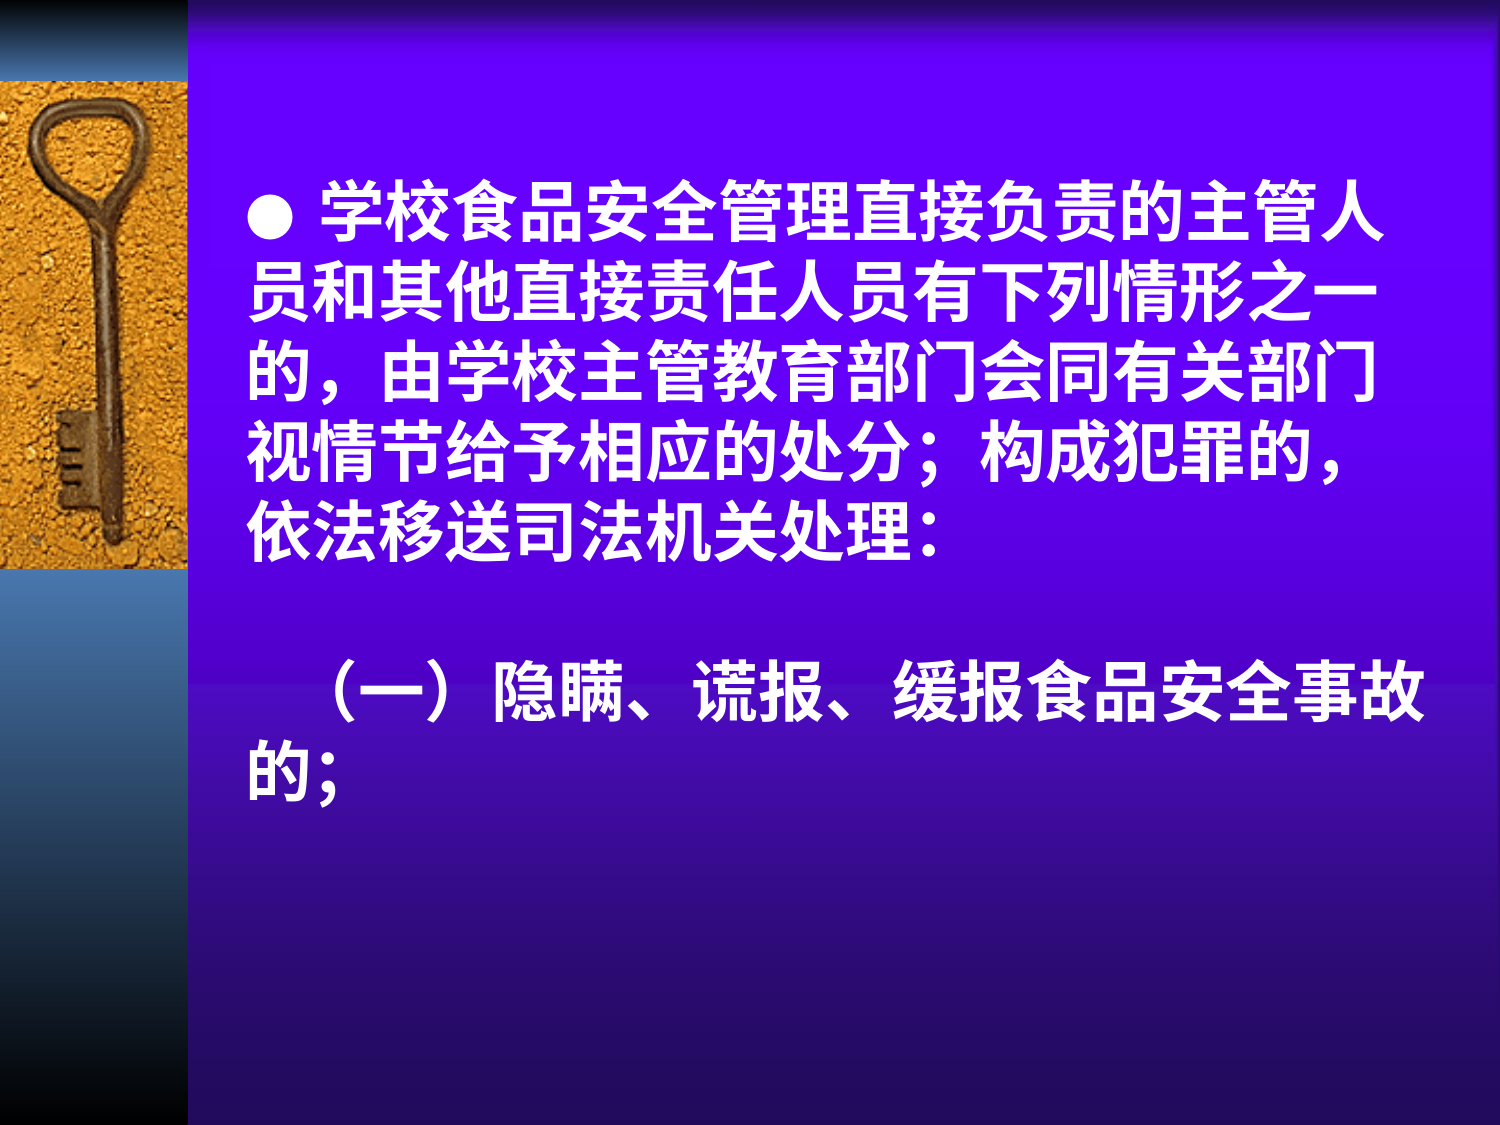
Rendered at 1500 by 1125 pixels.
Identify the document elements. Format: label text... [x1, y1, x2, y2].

text_box ● 学校食品安全管理直接负责的主管人员和其他直接责任人员有下列情形之一的，由学校主管教育部门会同有关部门视情节给予相应的处分；构成犯罪的，依法移送司法机关处理： （一）隐瞒、谎报、缓报食品安全事故的； [230, 42, 1447, 978]
picture [0, 0, 1500, 1125]
